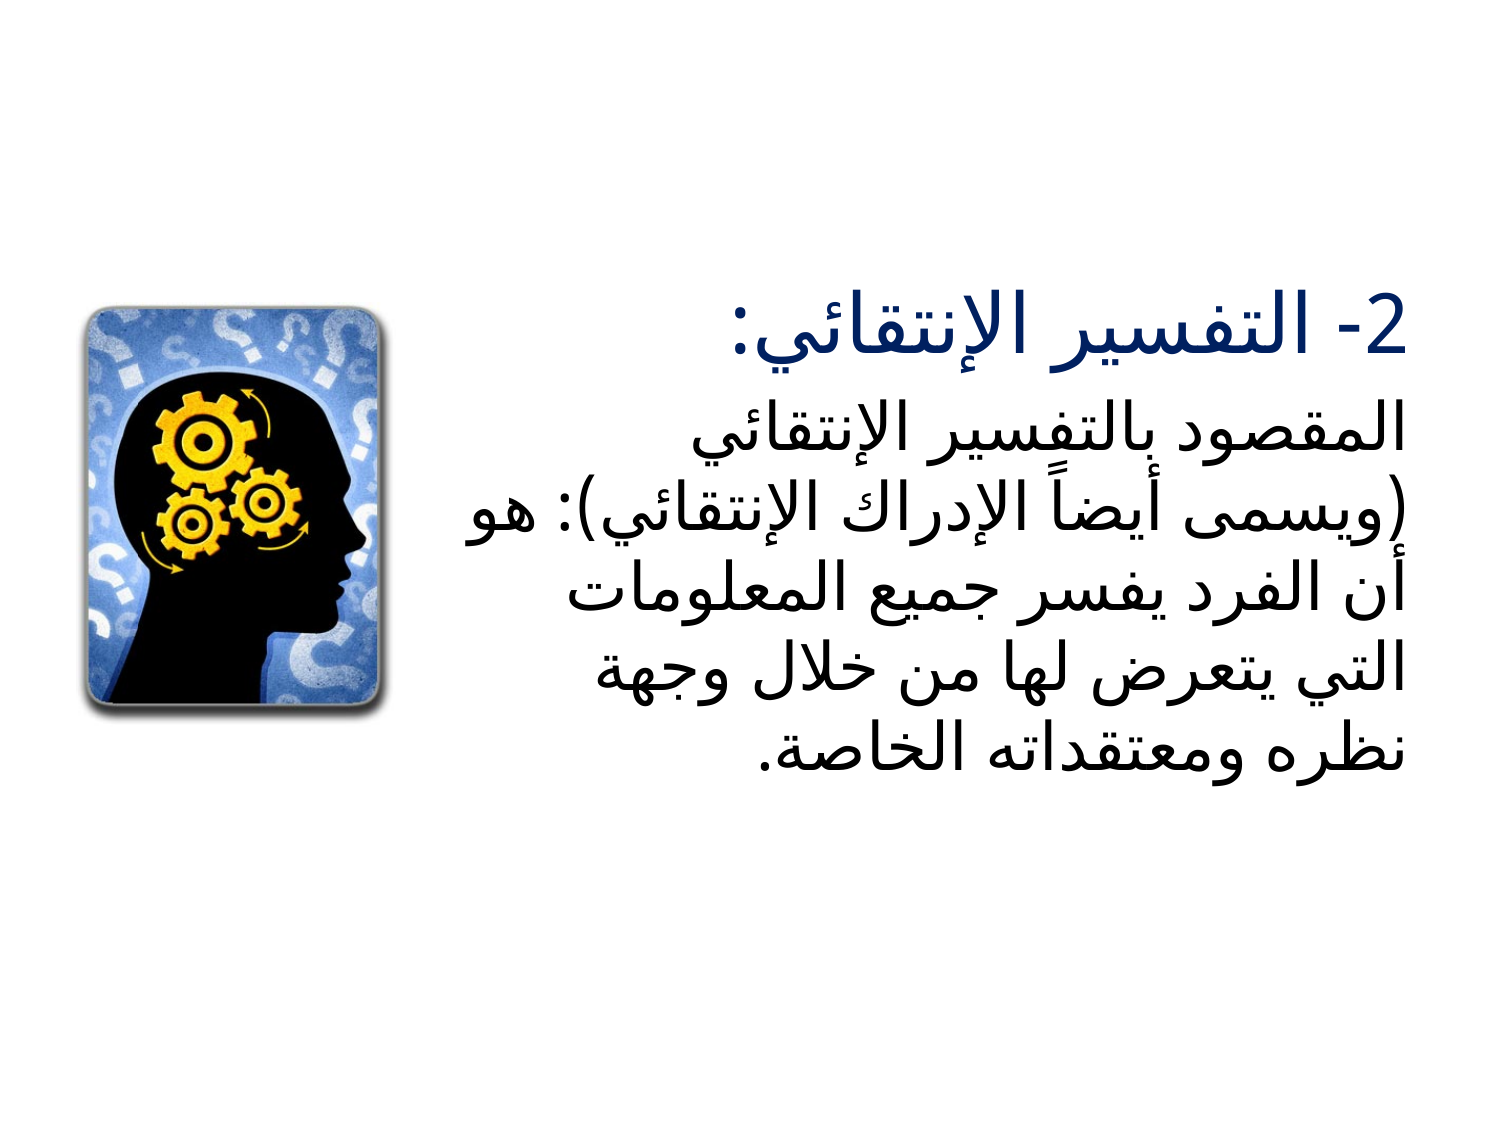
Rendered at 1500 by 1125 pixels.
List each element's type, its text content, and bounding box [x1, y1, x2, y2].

picture [76, 302, 396, 729]
list 2- التفسير الإنتقائي: المقصود بالتفسير الإنتقائي (ويسمى أيضاً الإدراك الإنتقائي): هو أن الفرد يفسر جميع المعلومات التي يتعرض لها من خلال وجهة نظره ومعتقداته الخاصة. [442, 262, 1425, 1005]
